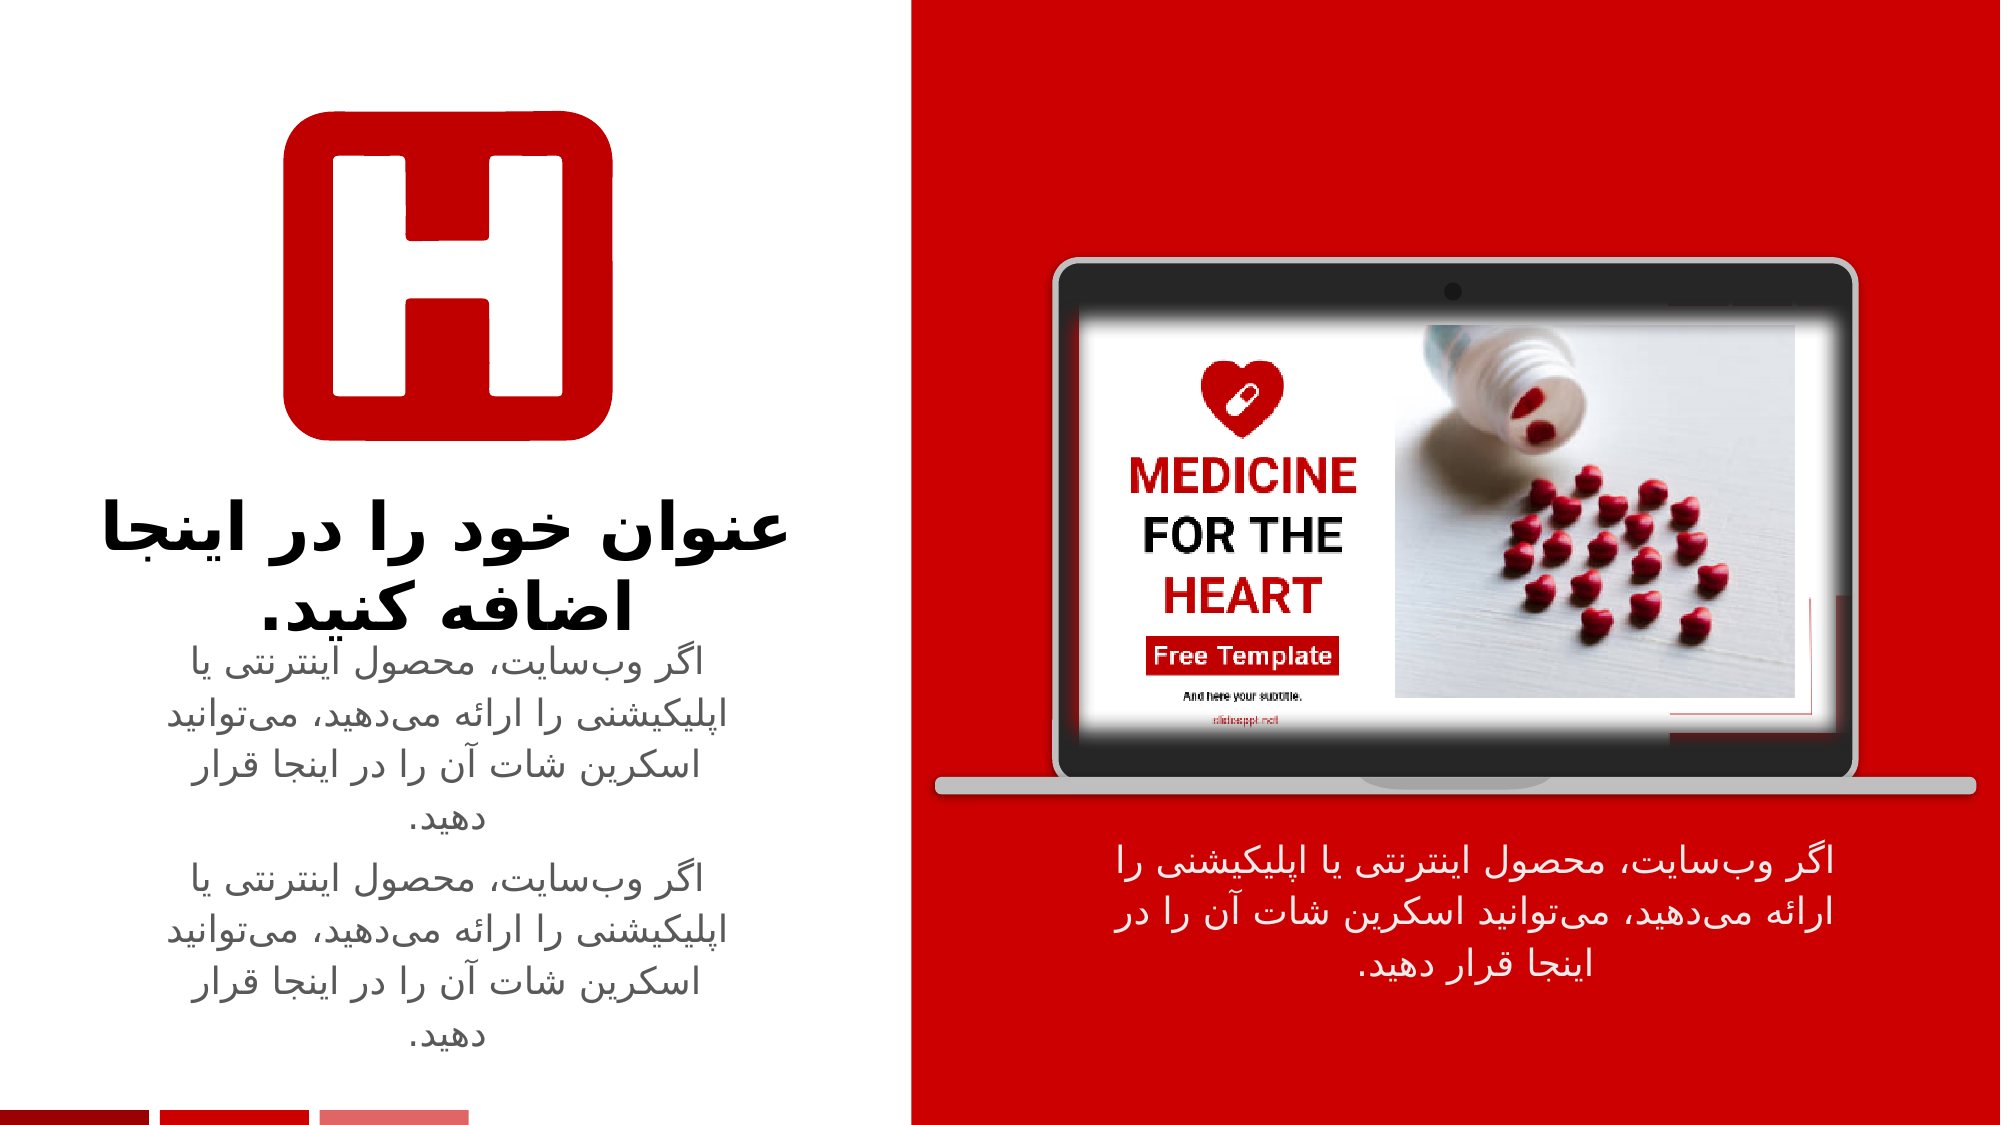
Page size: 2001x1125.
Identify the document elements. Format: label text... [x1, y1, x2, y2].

picture [1055, 299, 1857, 750]
text_box [283, 110, 613, 441]
text_box [911, 0, 2000, 1125]
text_box اگر وب‌سایت، محصول اینترنتی یا اپلیکیشنی را ارائه می‌دهید، می‌توانید اسکرین شات آن را در اینجا قرار دهید. [143, 827, 751, 1016]
list اگر وب‌سایت، محصول اینترنتی یا اپلیکیشنی را ارائه می‌دهید، می‌توانید اسکرین شات آن را در اینجا قرار دهید. [143, 609, 751, 805]
title عنوان خود را در اینجا اضافه کنید. [56, 463, 839, 604]
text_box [934, 259, 1977, 795]
text_box اگر وب‌سایت، محصول اینترنتی یا اپلیکیشنی را ارائه می‌دهید، می‌توانید اسکرین شات آن را در اینجا قرار دهید. [1087, 809, 1863, 998]
